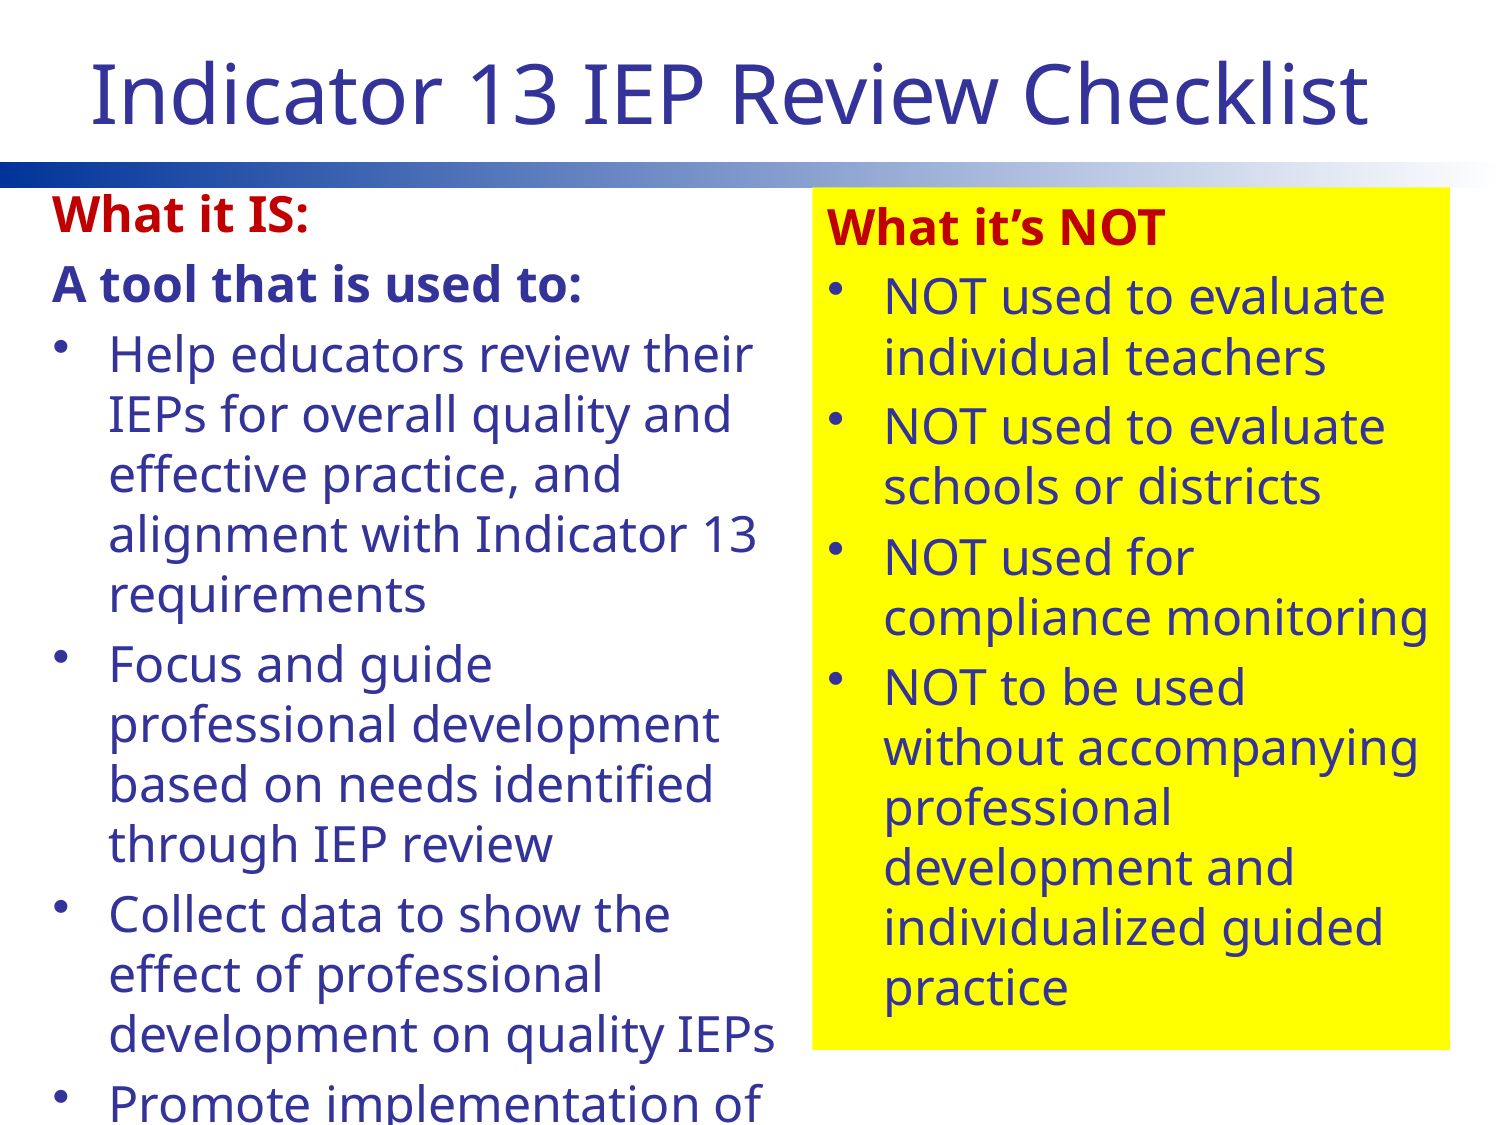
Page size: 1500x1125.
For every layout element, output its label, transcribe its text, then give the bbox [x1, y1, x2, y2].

list What it IS: A tool that is used to: Help educators review their IEPs for overall quality and effective practice, and alignment with Indicator 13 requirements Focus and guide professional development based on needs identified through IEP review Collect data to show the effect of professional development on quality IEPs Promote implementation of effective transition practices [37, 174, 800, 1088]
title Indicator 13 IEP Review Checklist [75, 45, 1425, 138]
list What it’s NOT NOT used to evaluate individual teachers NOT used to evaluate schools or districts NOT used for compliance monitoring NOT to be used without accompanying professional development and individualized guided practice [812, 187, 1450, 1050]
